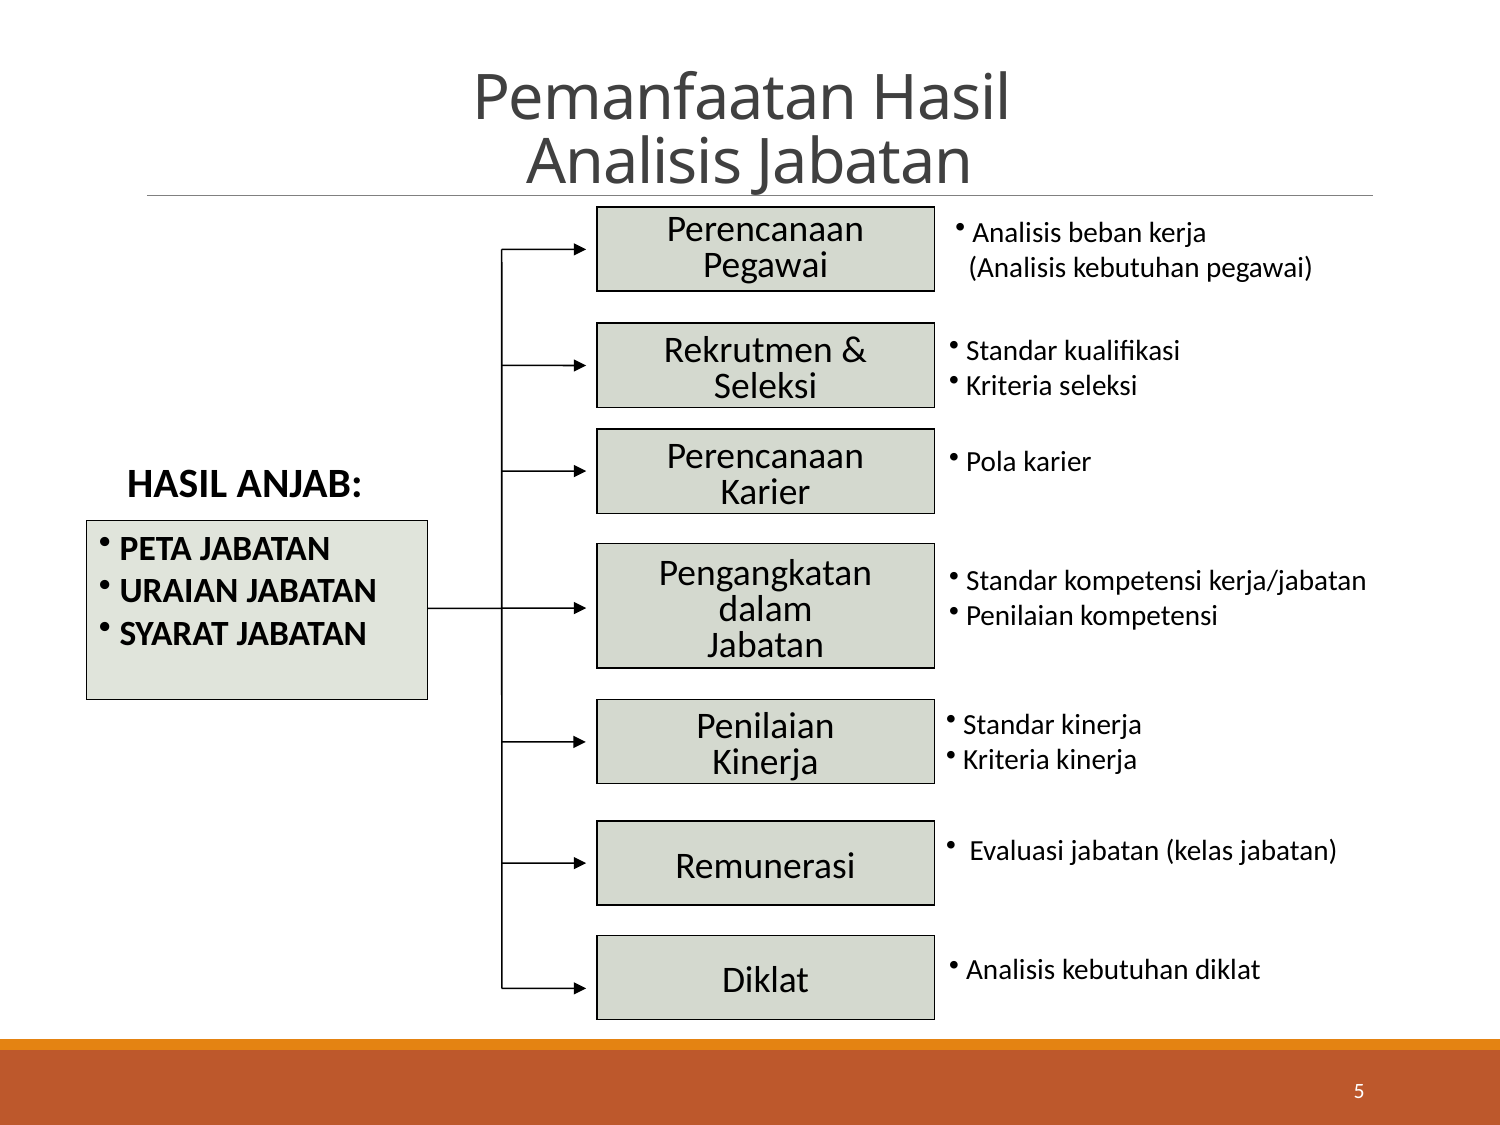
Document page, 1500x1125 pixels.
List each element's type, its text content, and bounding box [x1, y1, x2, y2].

text_box Perencanaan Karier [596, 428, 935, 514]
text_box HASIL ANJAB: [114, 450, 376, 513]
text_box Standar kinerja Kriteria kinerja [933, 699, 1297, 782]
text_box PETA JABATAN URAIAN JABATAN SYARAT JABATAN [86, 520, 428, 700]
text_box [502, 464, 587, 478]
slide_number 5 [1218, 1059, 1380, 1120]
text_box Standar kompetensi kerja/jabatan Penilaian kompetensi [936, 555, 1405, 638]
text_box Penilaian Kinerja [596, 699, 935, 784]
text_box Standar kualifikasi Kriteria seleksi [936, 324, 1272, 408]
title Pemanfaatan Hasil Analisis Jabatan [0, 60, 1500, 205]
text_box Pengangkatan dalam Jabatan [596, 543, 935, 669]
text_box Analisis kebutuhan diklat [936, 944, 1405, 992]
text_box Perencanaan Pegawai [596, 207, 935, 292]
text_box Pola karier [936, 436, 1172, 484]
text_box Rekrutmen & Seleksi [596, 323, 935, 408]
text_box [502, 243, 587, 256]
text_box Analisis beban kerja (Analisis kebutuhan pegawai) [942, 206, 1405, 325]
text_box Remunerasi [596, 820, 935, 906]
text_box [501, 982, 587, 995]
text_box Diklat [596, 935, 935, 1020]
text_box [502, 601, 587, 615]
text_box Evaluasi jabatan (kelas jabatan) [933, 824, 1405, 873]
text_box [501, 359, 587, 372]
text_box [502, 856, 587, 870]
text_box [501, 735, 586, 749]
